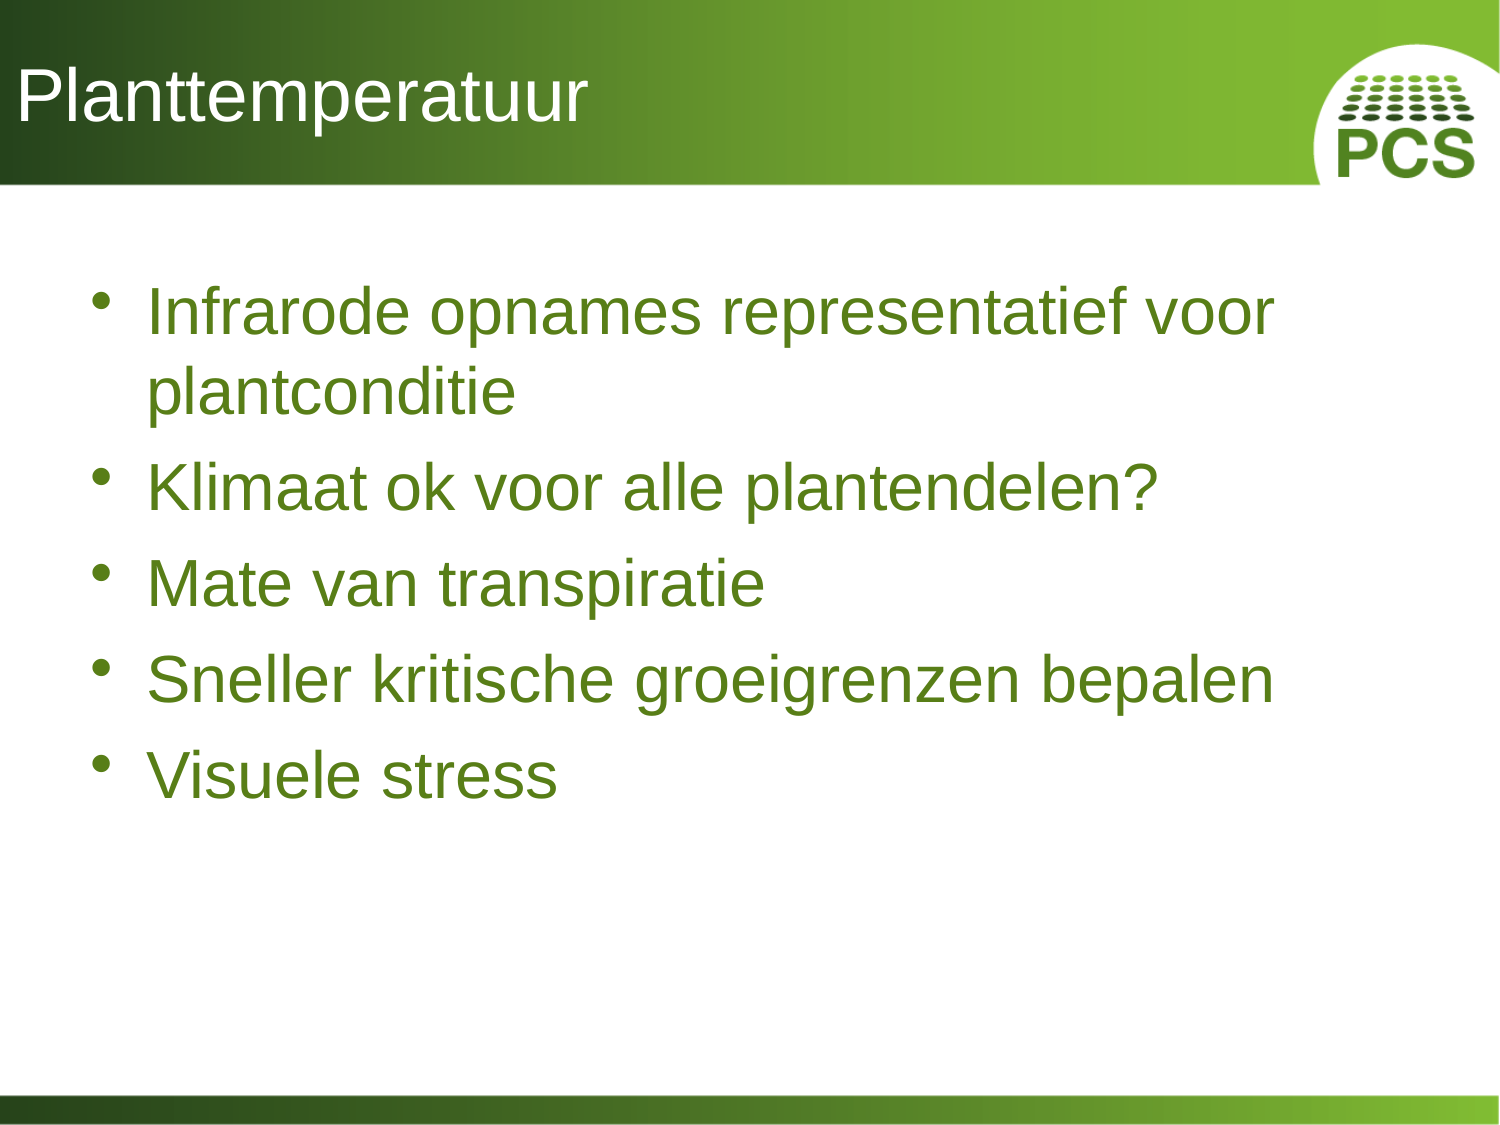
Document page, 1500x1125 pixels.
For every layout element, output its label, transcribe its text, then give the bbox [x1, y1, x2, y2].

title Planttemperatuur [12, 44, 593, 235]
picture [0, 0, 1500, 1125]
text_box Infrarode opnames representatief voor plantconditie Klimaat ok voor alle plantendelen? Mate van transpiratie Sneller kritische groeigrenzen bepalen Visuele stress [87, 265, 1281, 812]
